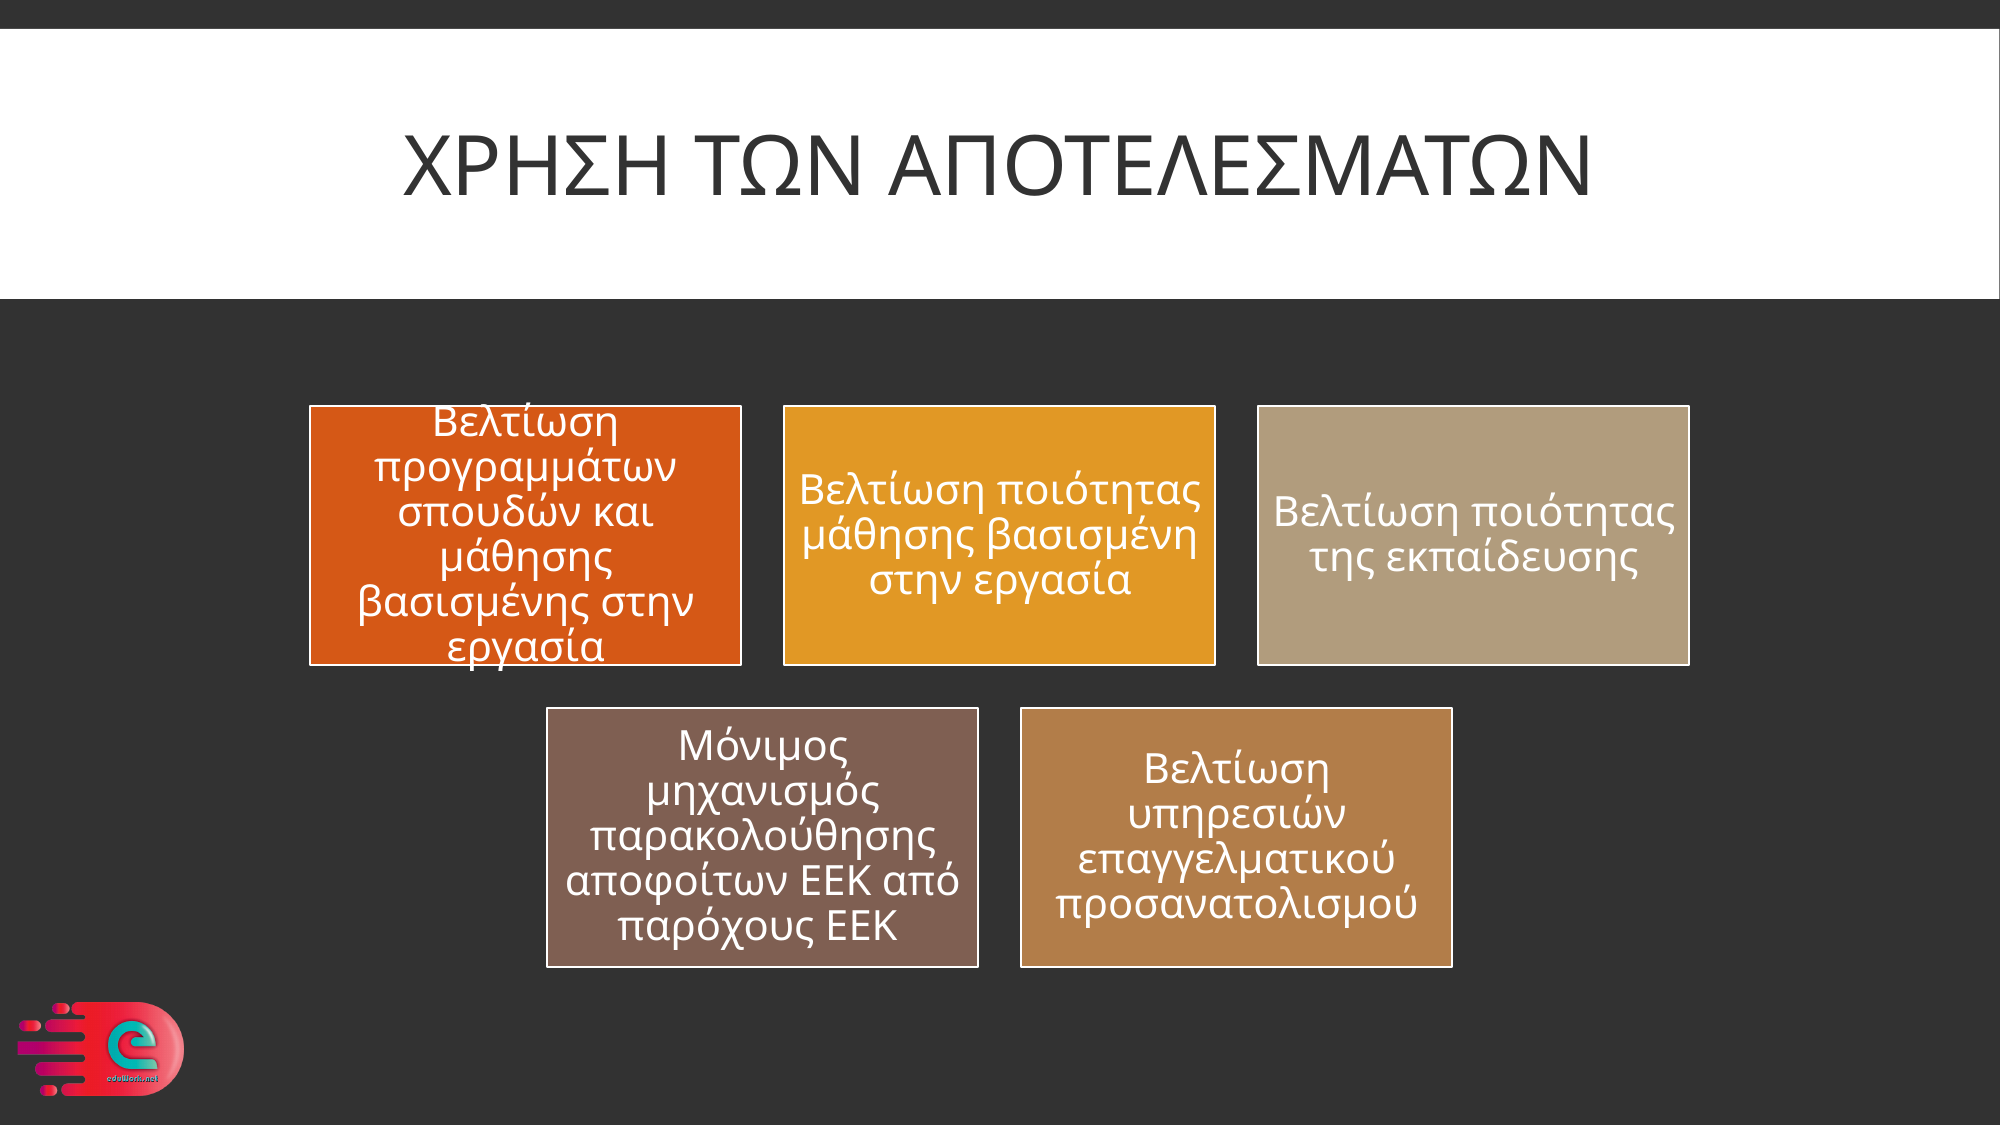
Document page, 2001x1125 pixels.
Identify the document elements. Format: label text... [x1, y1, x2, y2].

title Χρηση των αποτελεσματων [197, 46, 1803, 295]
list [197, 405, 1803, 967]
picture [17, 1002, 184, 1096]
